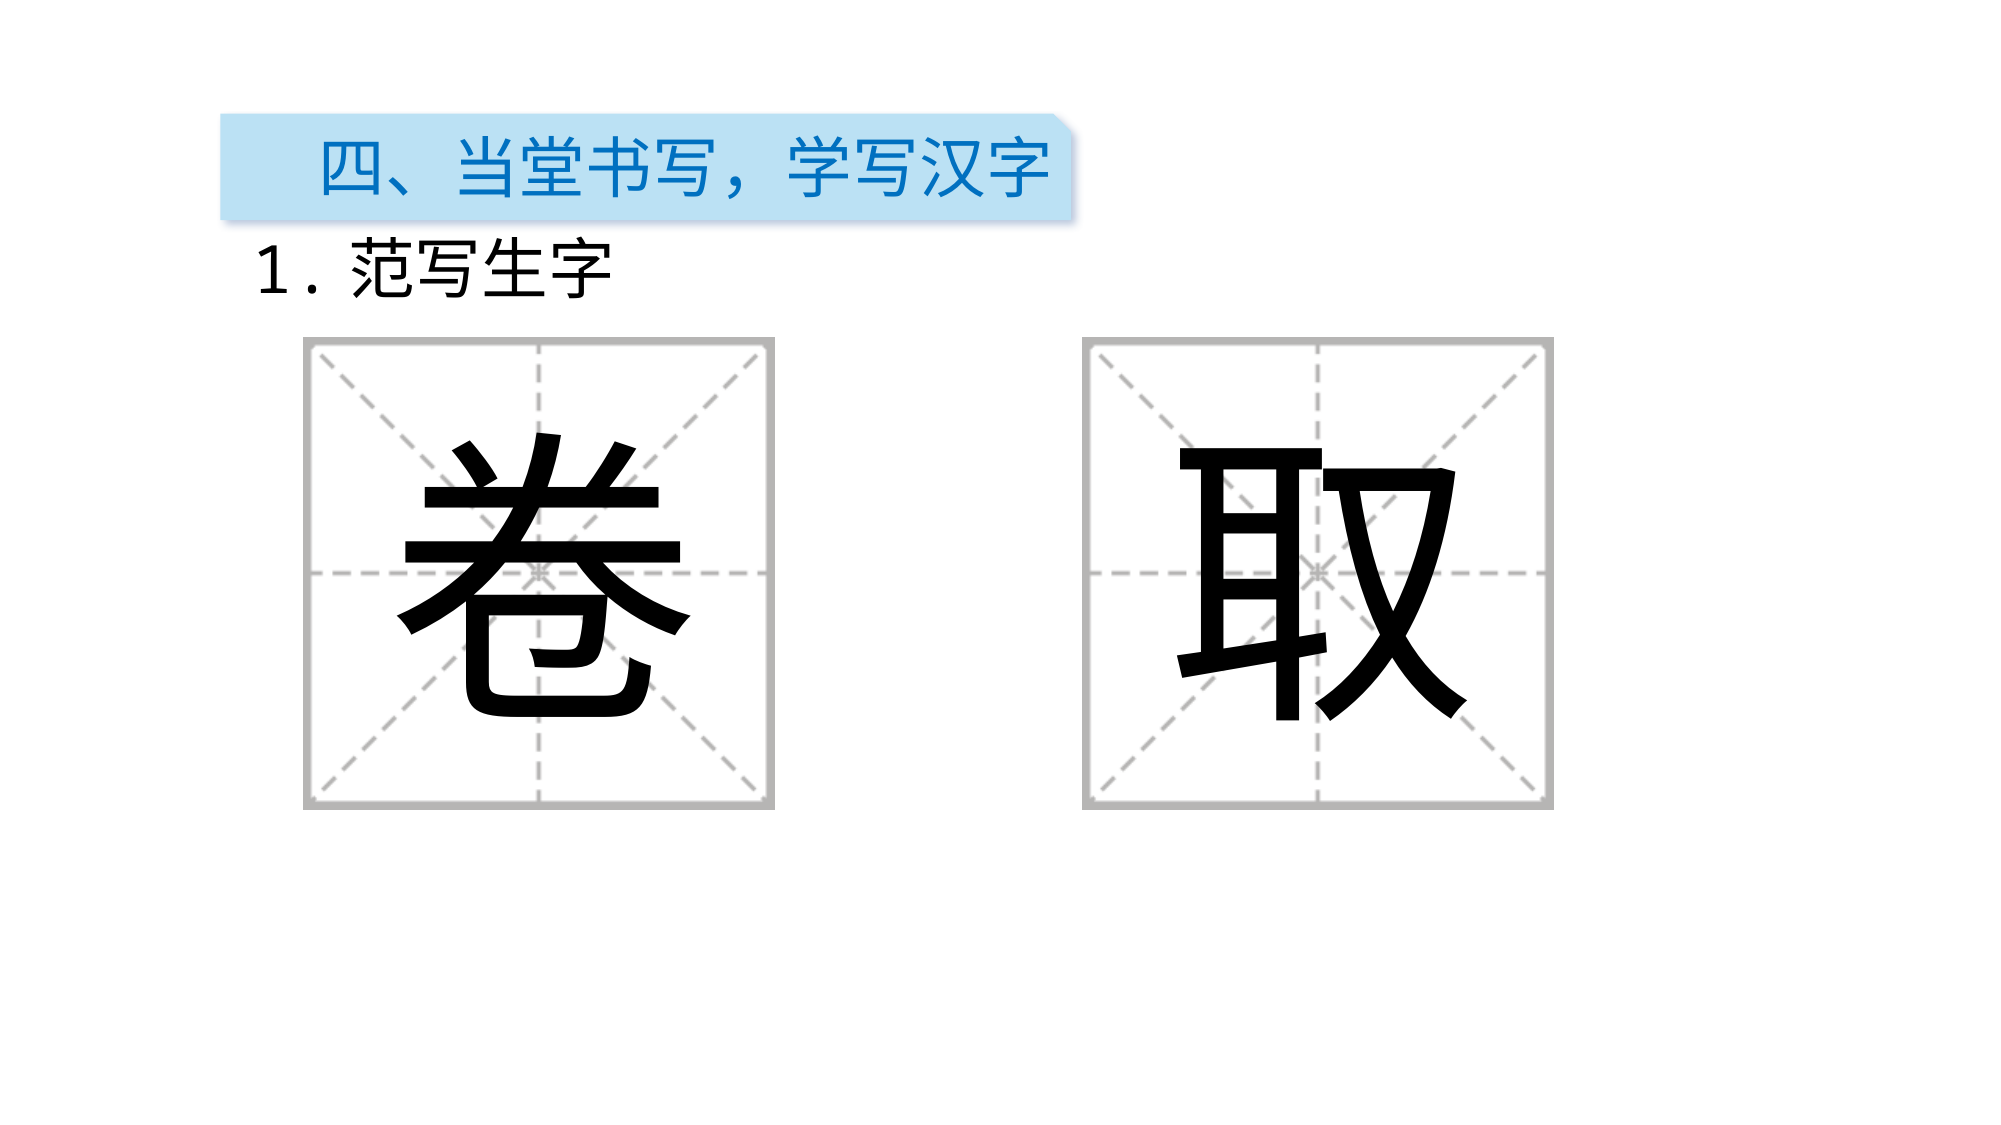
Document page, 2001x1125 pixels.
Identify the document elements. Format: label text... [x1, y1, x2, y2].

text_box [303, 337, 775, 810]
text_box 1.范写生字 [197, 219, 631, 315]
text_box 四、当堂书写，学写汉字 [304, 118, 1084, 214]
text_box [1082, 337, 1554, 810]
text_box [219, 112, 1072, 222]
